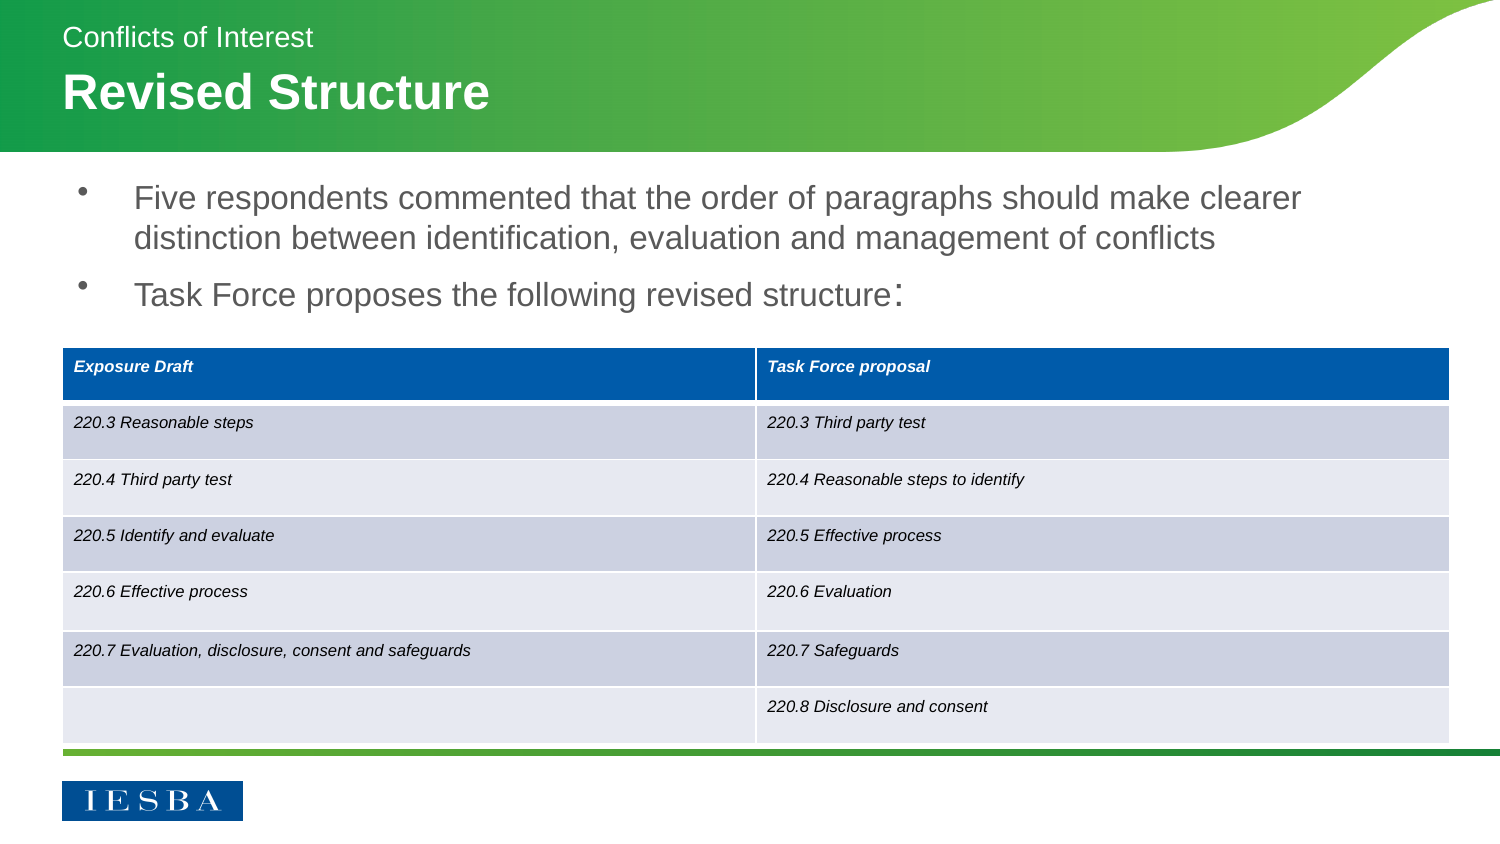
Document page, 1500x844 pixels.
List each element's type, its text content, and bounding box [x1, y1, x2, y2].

table_cell 220.7 Safeguards [757, 632, 1449, 686]
table_cell 220.5 Identify and evaluate [63, 517, 755, 571]
table_cell 220.8 Disclosure and consent [757, 688, 1449, 743]
subtitle Conflicts of Interest [62, 18, 500, 47]
table_cell 220.5 Effective process [757, 517, 1449, 571]
table_cell 220.3 Third party test [757, 406, 1449, 459]
table_header Exposure Draft [63, 348, 755, 400]
picture [0, 0, 1497, 152]
text_box Five respondents commented that the order of paragraphs should make clearer distinction between identification, evaluation and management of conflicts Task Force proposes the following revised structure: [62, 168, 1450, 272]
title Revised Structure [62, 56, 1300, 122]
table_cell [63, 688, 755, 743]
table_header Task Force proposal [757, 348, 1449, 400]
table_cell 220.4 Reasonable steps to identify [757, 460, 1449, 515]
table_cell 220.3 Reasonable steps [63, 406, 755, 459]
picture [62, 781, 243, 821]
table_cell 220.6 Effective process [63, 573, 755, 630]
table_cell 220.6 Evaluation [757, 573, 1449, 630]
table_cell 220.7 Evaluation, disclosure, consent and safeguards [63, 632, 755, 686]
table_cell 220.4 Third party test [63, 460, 755, 515]
